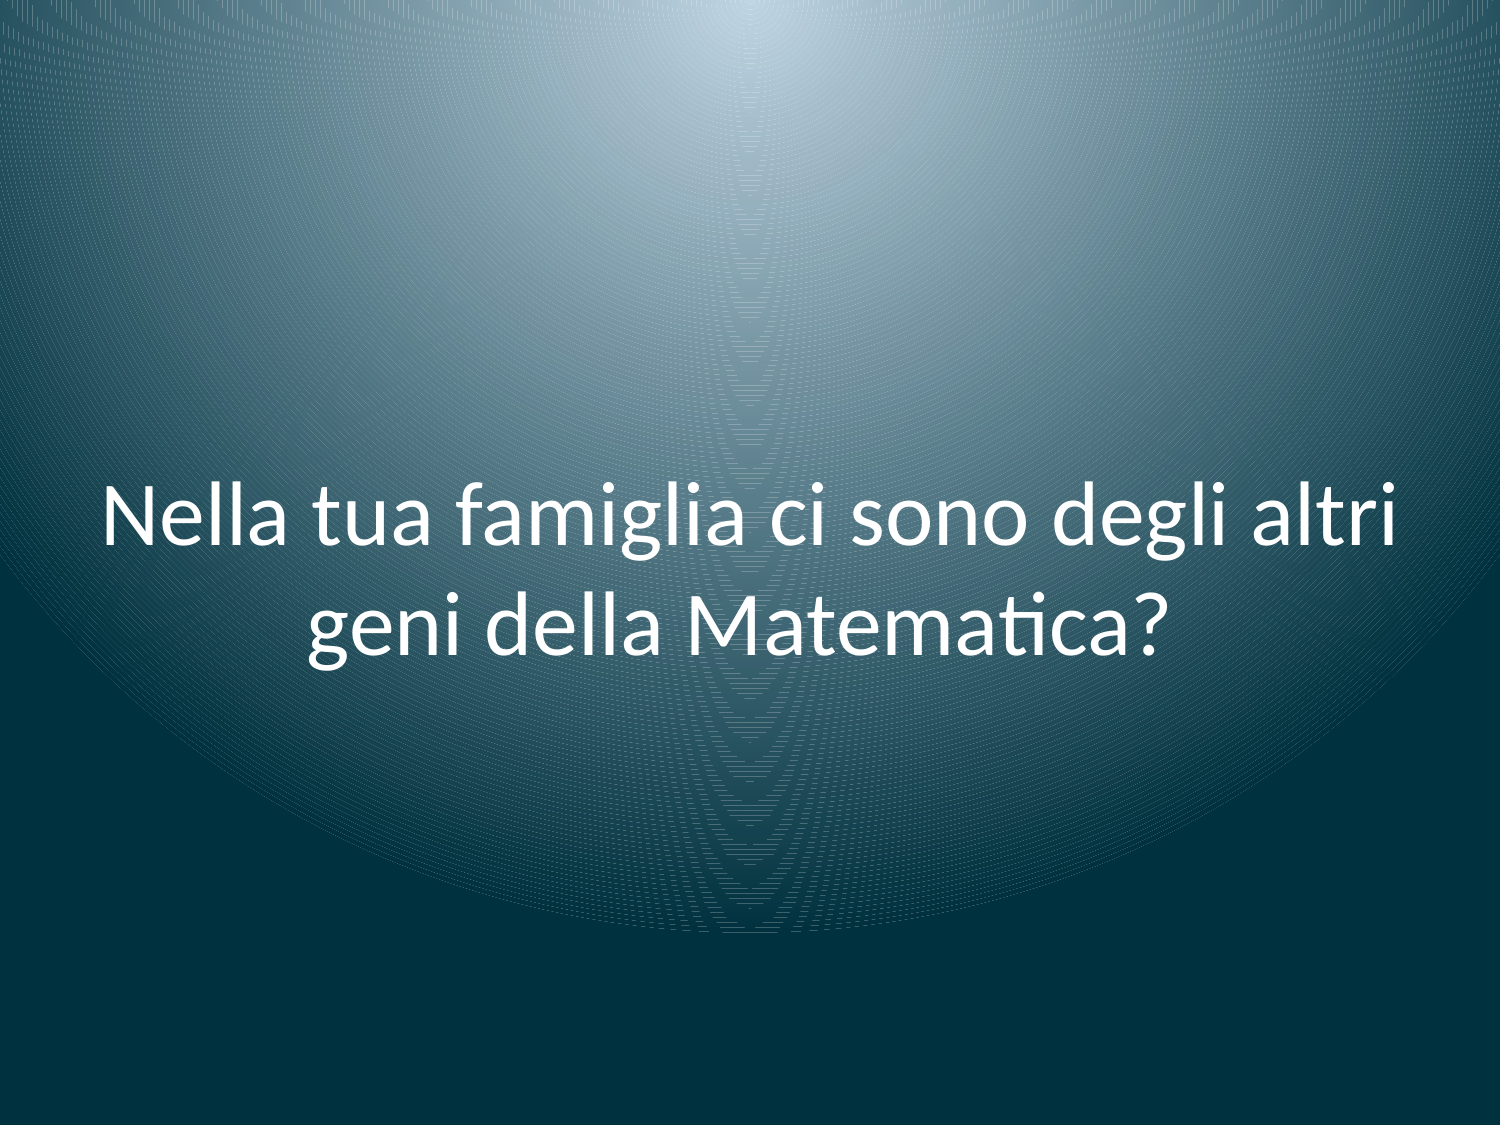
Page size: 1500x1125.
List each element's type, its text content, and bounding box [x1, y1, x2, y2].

title Nella tua famiglia ci sono degli altri geni della Matematica? [76, 45, 1425, 1083]
